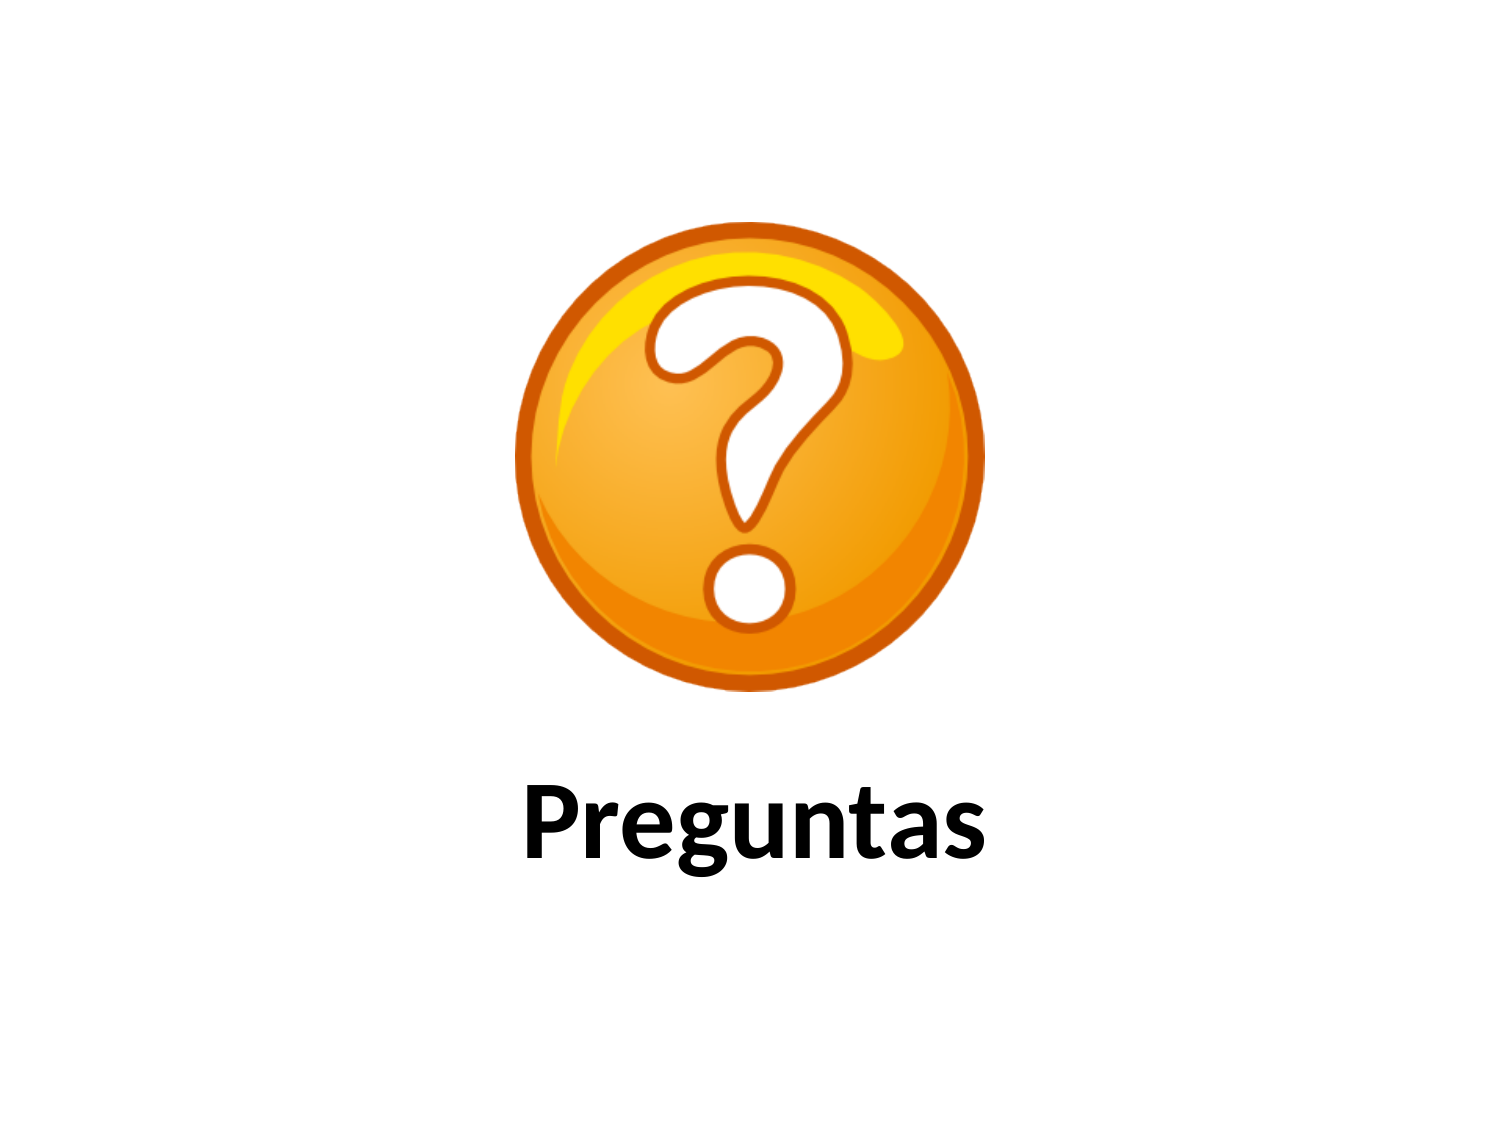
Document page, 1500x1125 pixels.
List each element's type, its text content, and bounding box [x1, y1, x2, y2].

text_box Preguntas [506, 738, 1003, 888]
picture [515, 222, 985, 692]
